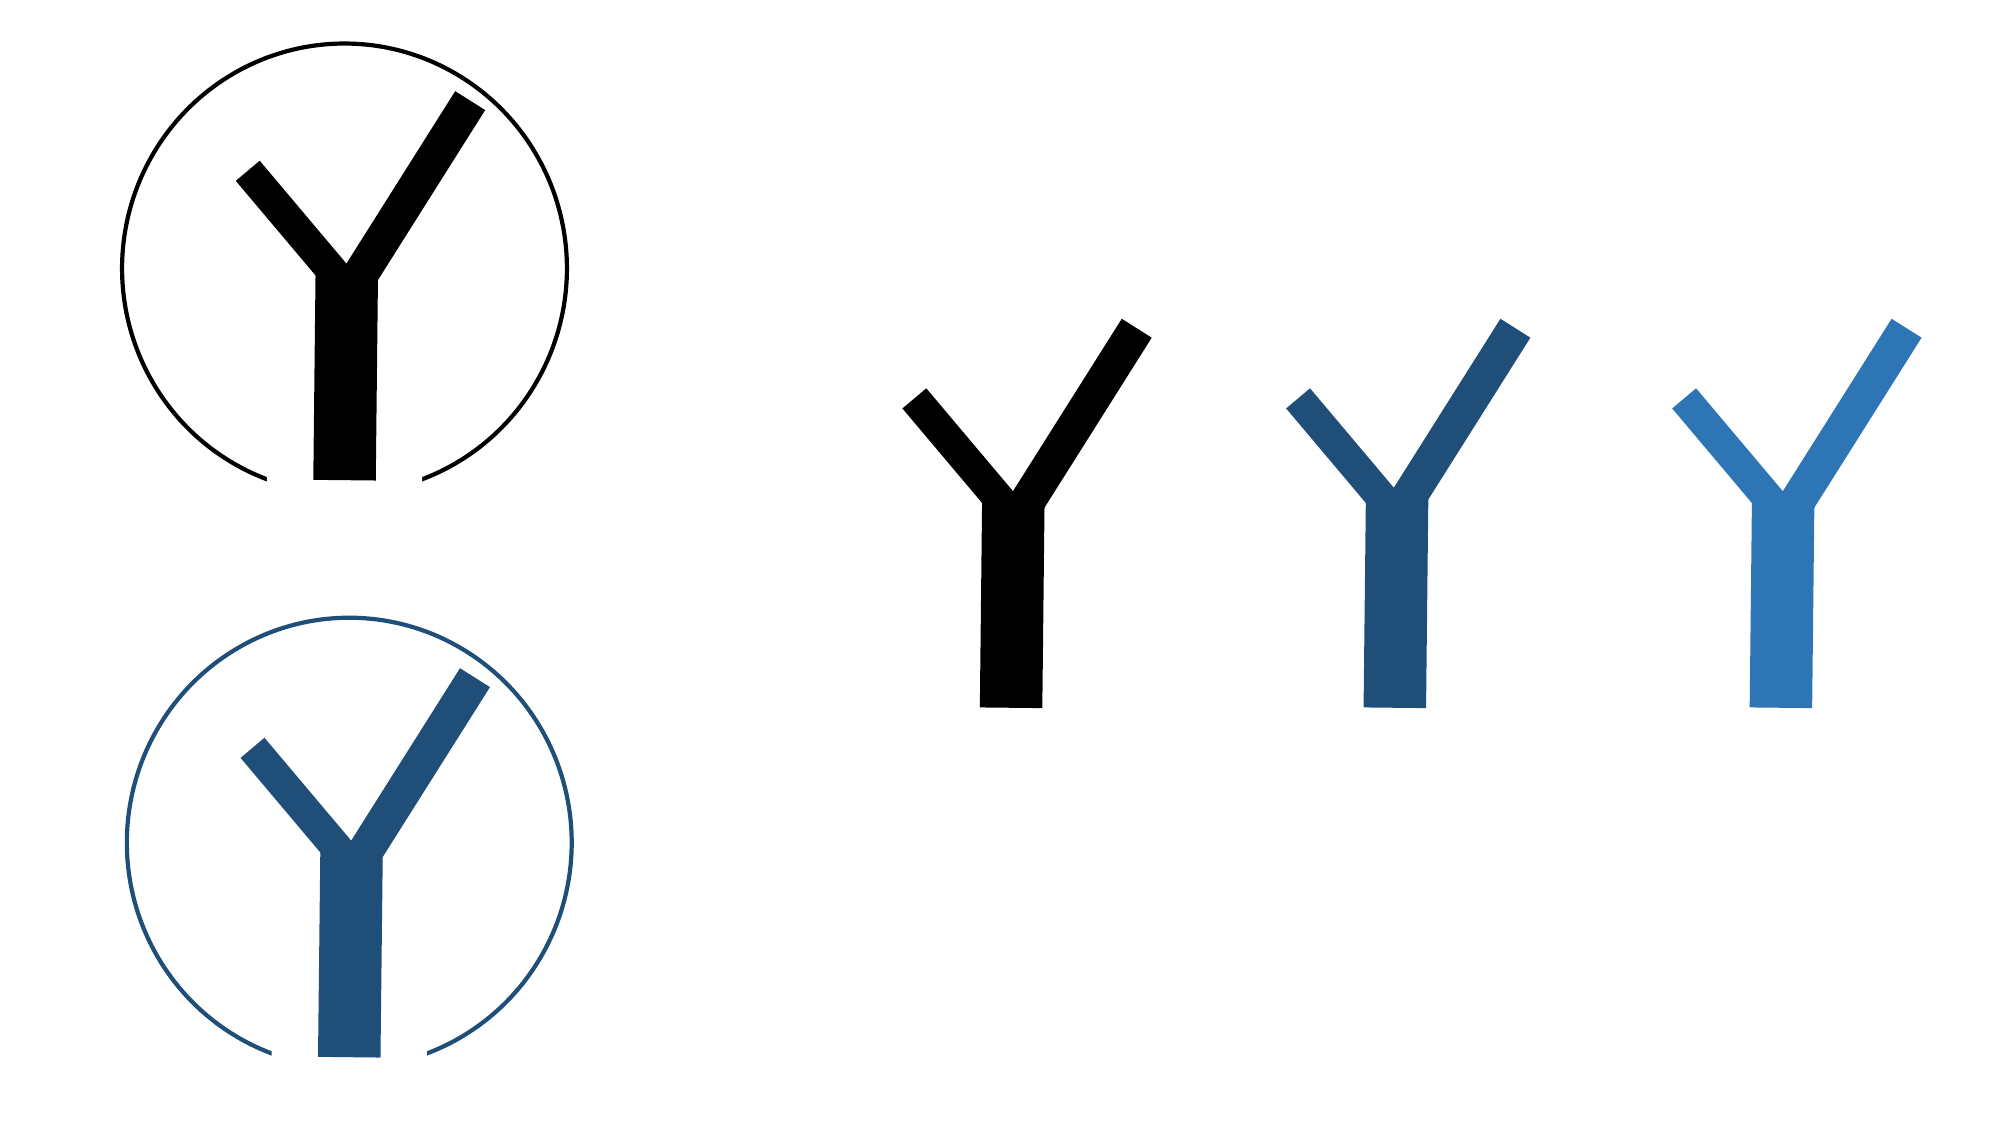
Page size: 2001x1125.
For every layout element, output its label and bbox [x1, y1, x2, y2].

text_box [349, 677, 475, 877]
text_box [1297, 328, 1516, 708]
text_box [914, 328, 1137, 708]
text_box [252, 747, 355, 869]
text_box [1684, 328, 1907, 708]
text_box [344, 100, 471, 300]
text_box [126, 617, 572, 1071]
text_box [247, 170, 350, 292]
text_box [122, 43, 567, 497]
